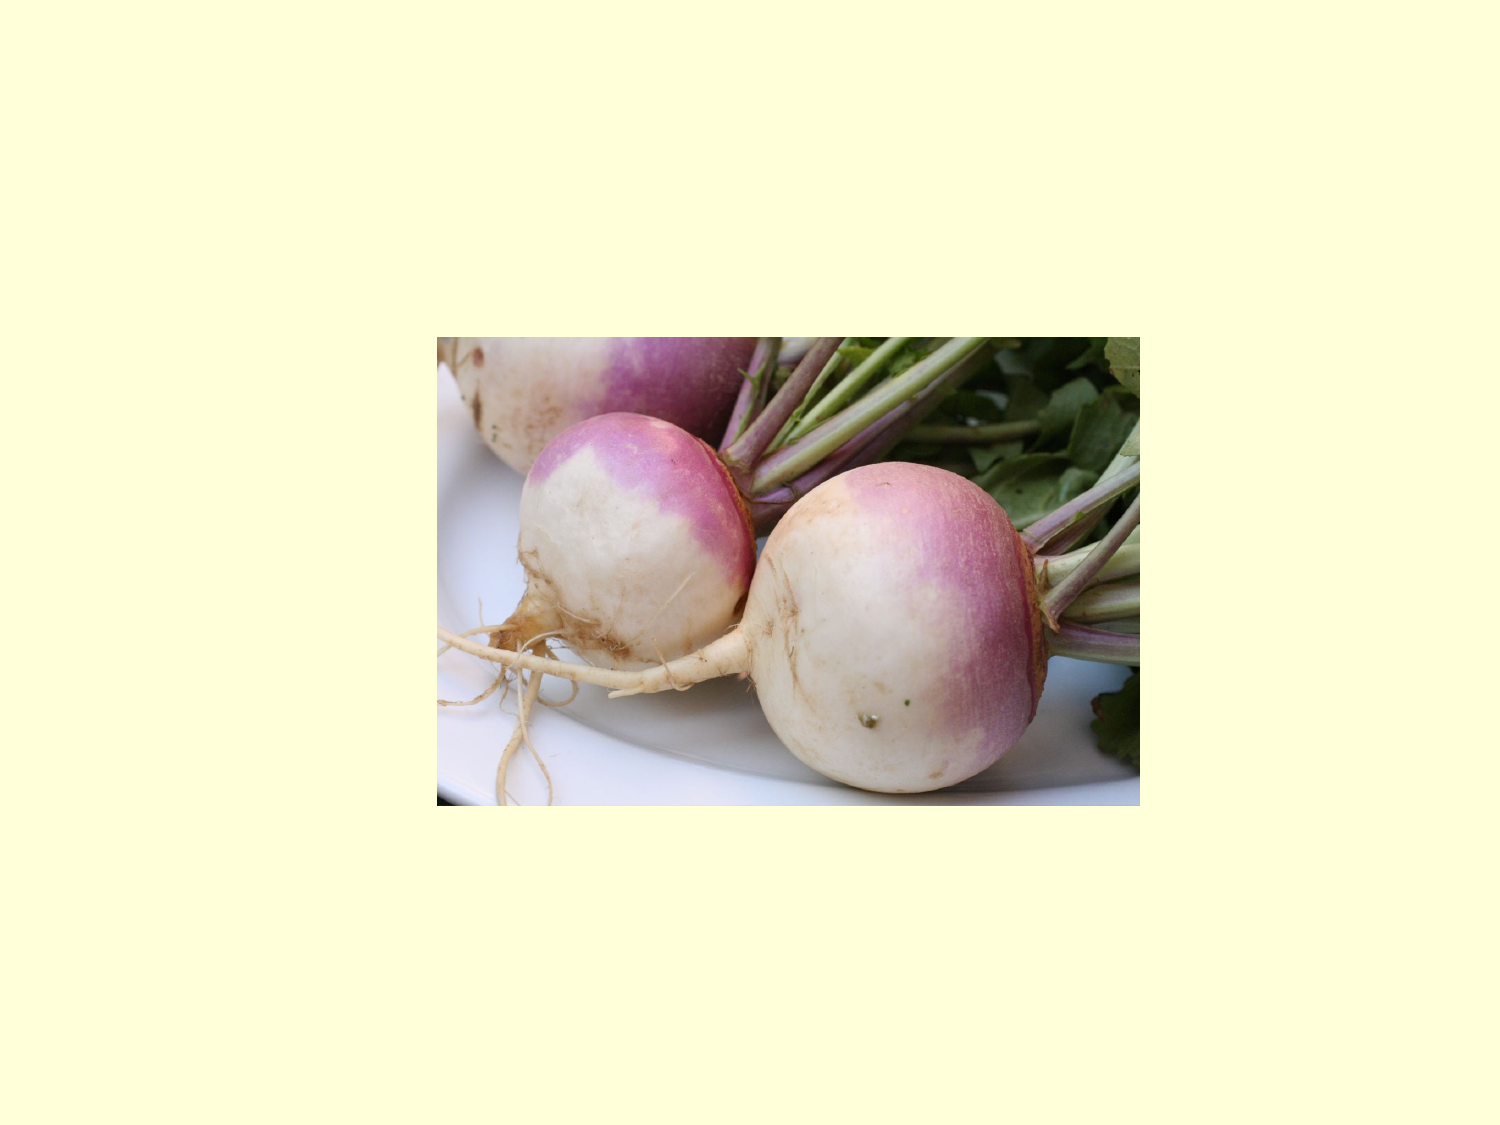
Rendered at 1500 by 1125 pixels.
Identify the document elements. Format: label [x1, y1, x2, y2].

picture [437, 337, 1140, 806]
